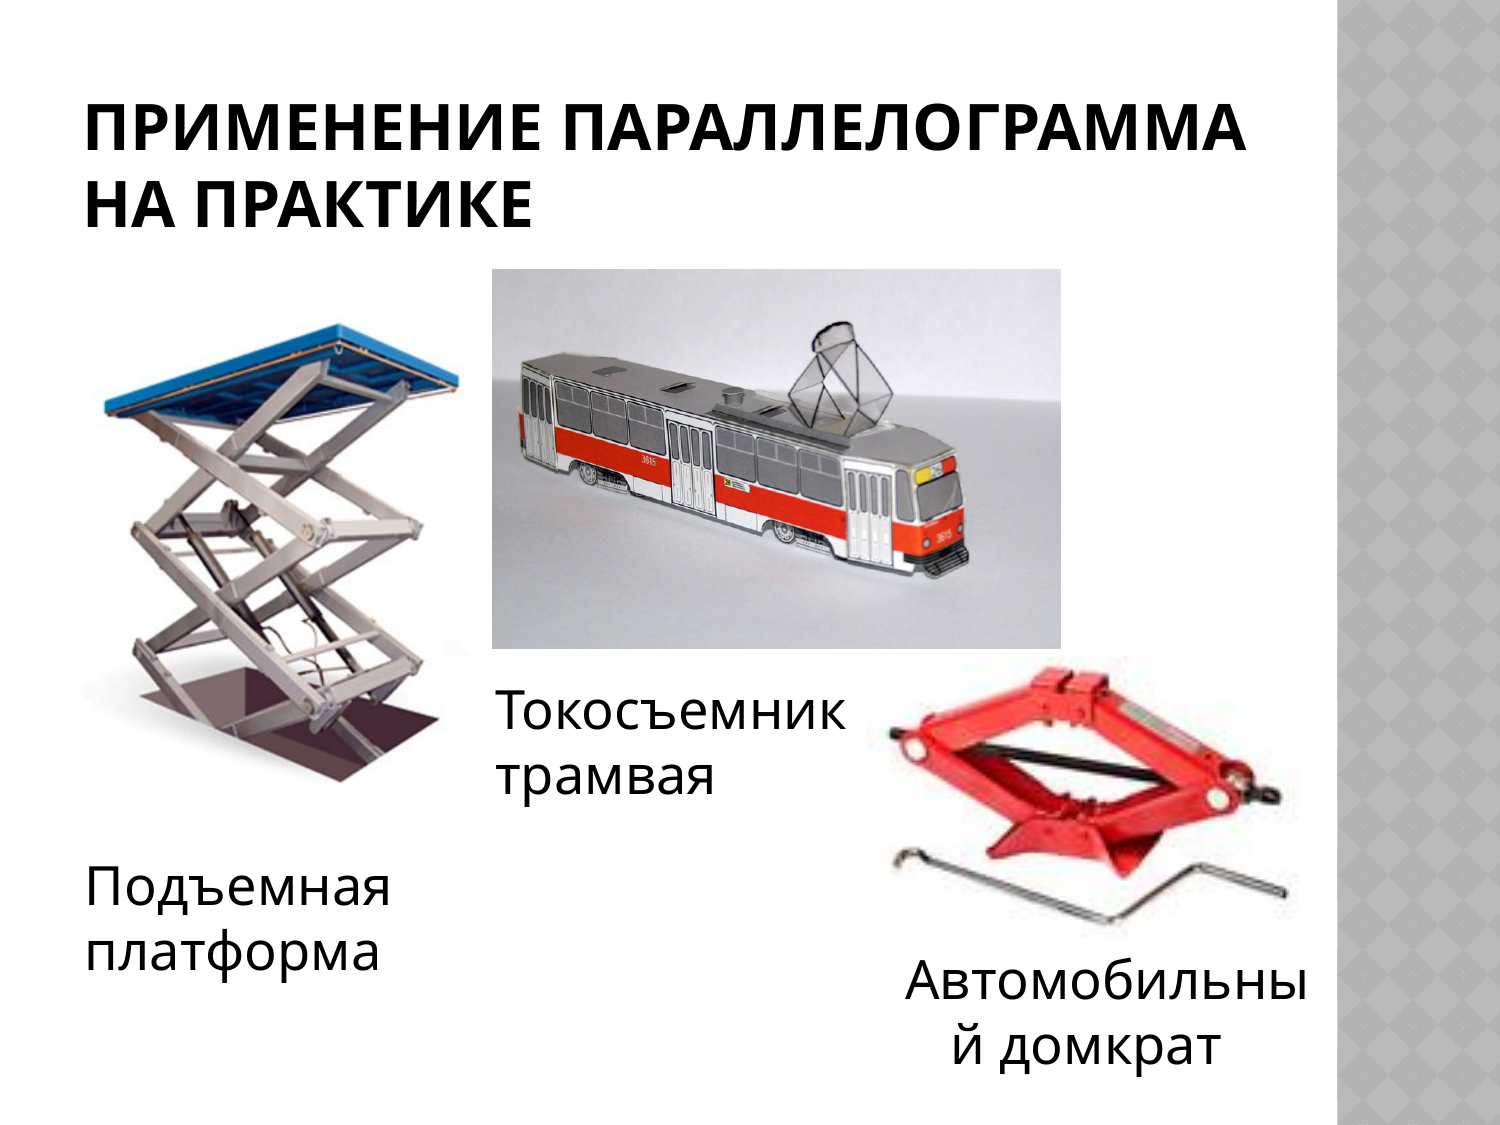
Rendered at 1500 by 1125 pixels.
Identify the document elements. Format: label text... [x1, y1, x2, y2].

text_box Токосъемник трамвая [480, 667, 860, 813]
text_box Подъемная платформа [70, 843, 493, 989]
picture [491, 269, 1061, 649]
picture [69, 304, 505, 796]
list Автомобильный домкрат [890, 937, 1343, 1125]
picture [866, 655, 1306, 942]
title Применение параллелограмма на практике [75, 52, 1313, 240]
